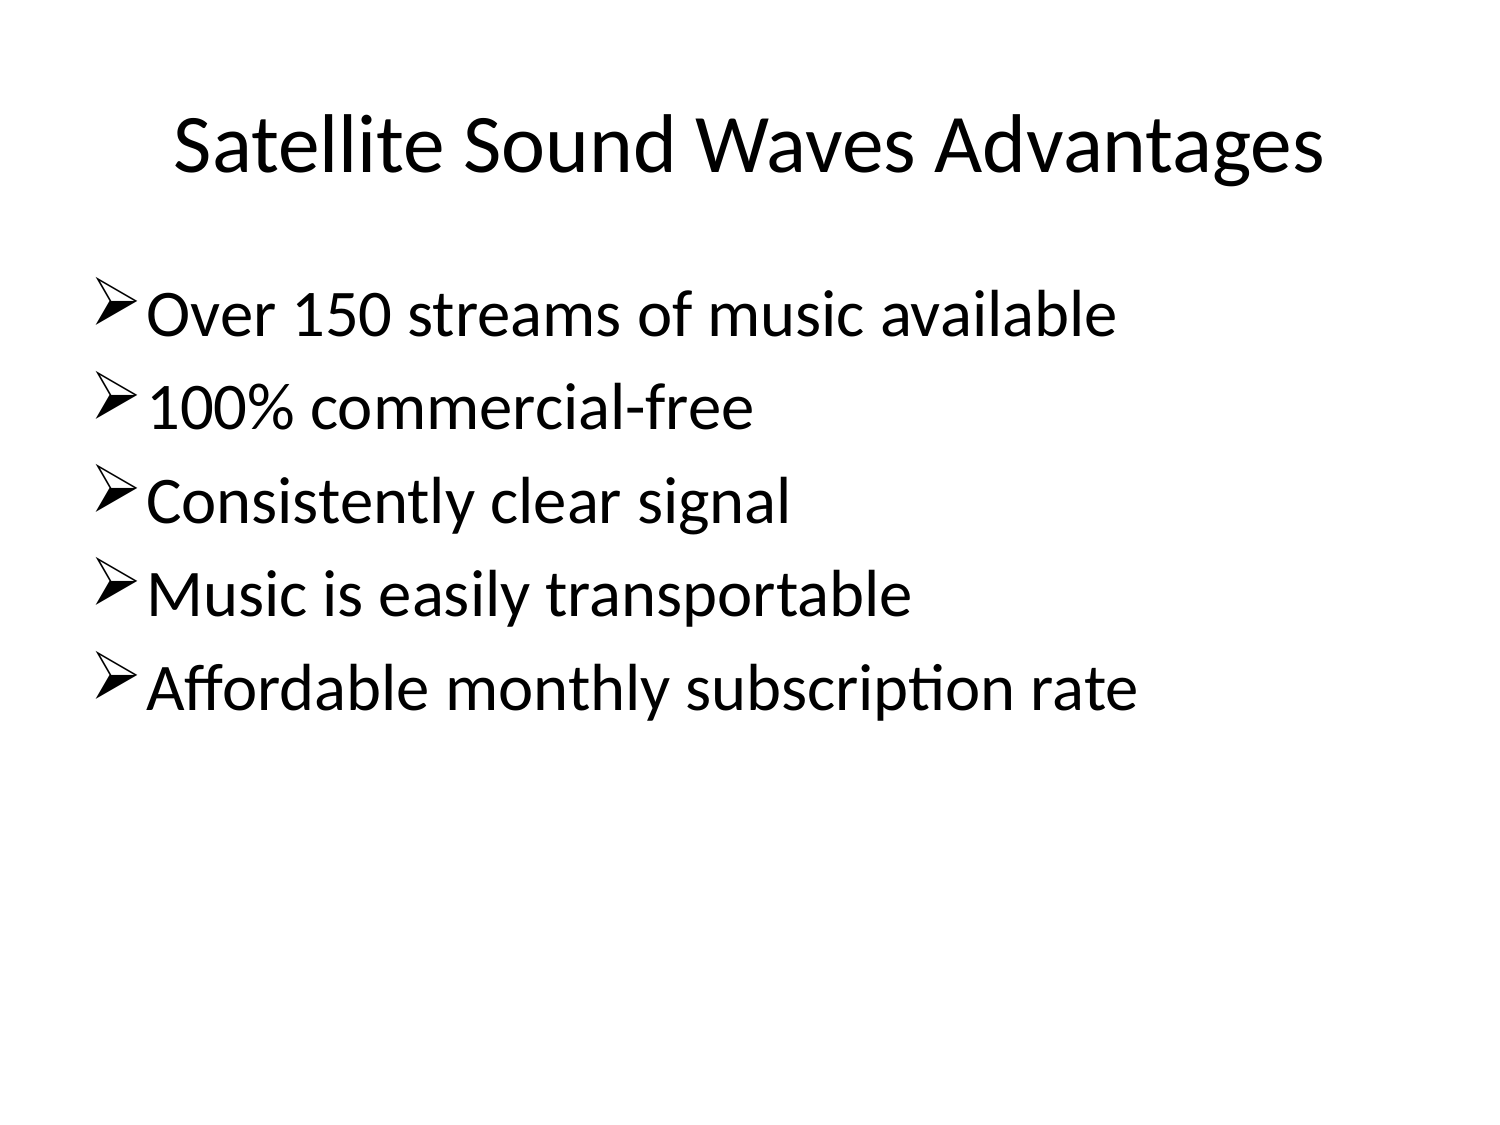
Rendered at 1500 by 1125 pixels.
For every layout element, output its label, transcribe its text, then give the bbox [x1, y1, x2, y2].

list Over 150 streams of music available 100% commercial-free Consistently clear signal Music is easily transportable Affordable monthly subscription rate [75, 262, 1425, 1005]
title Satellite Sound Waves Advantages [75, 45, 1425, 233]
